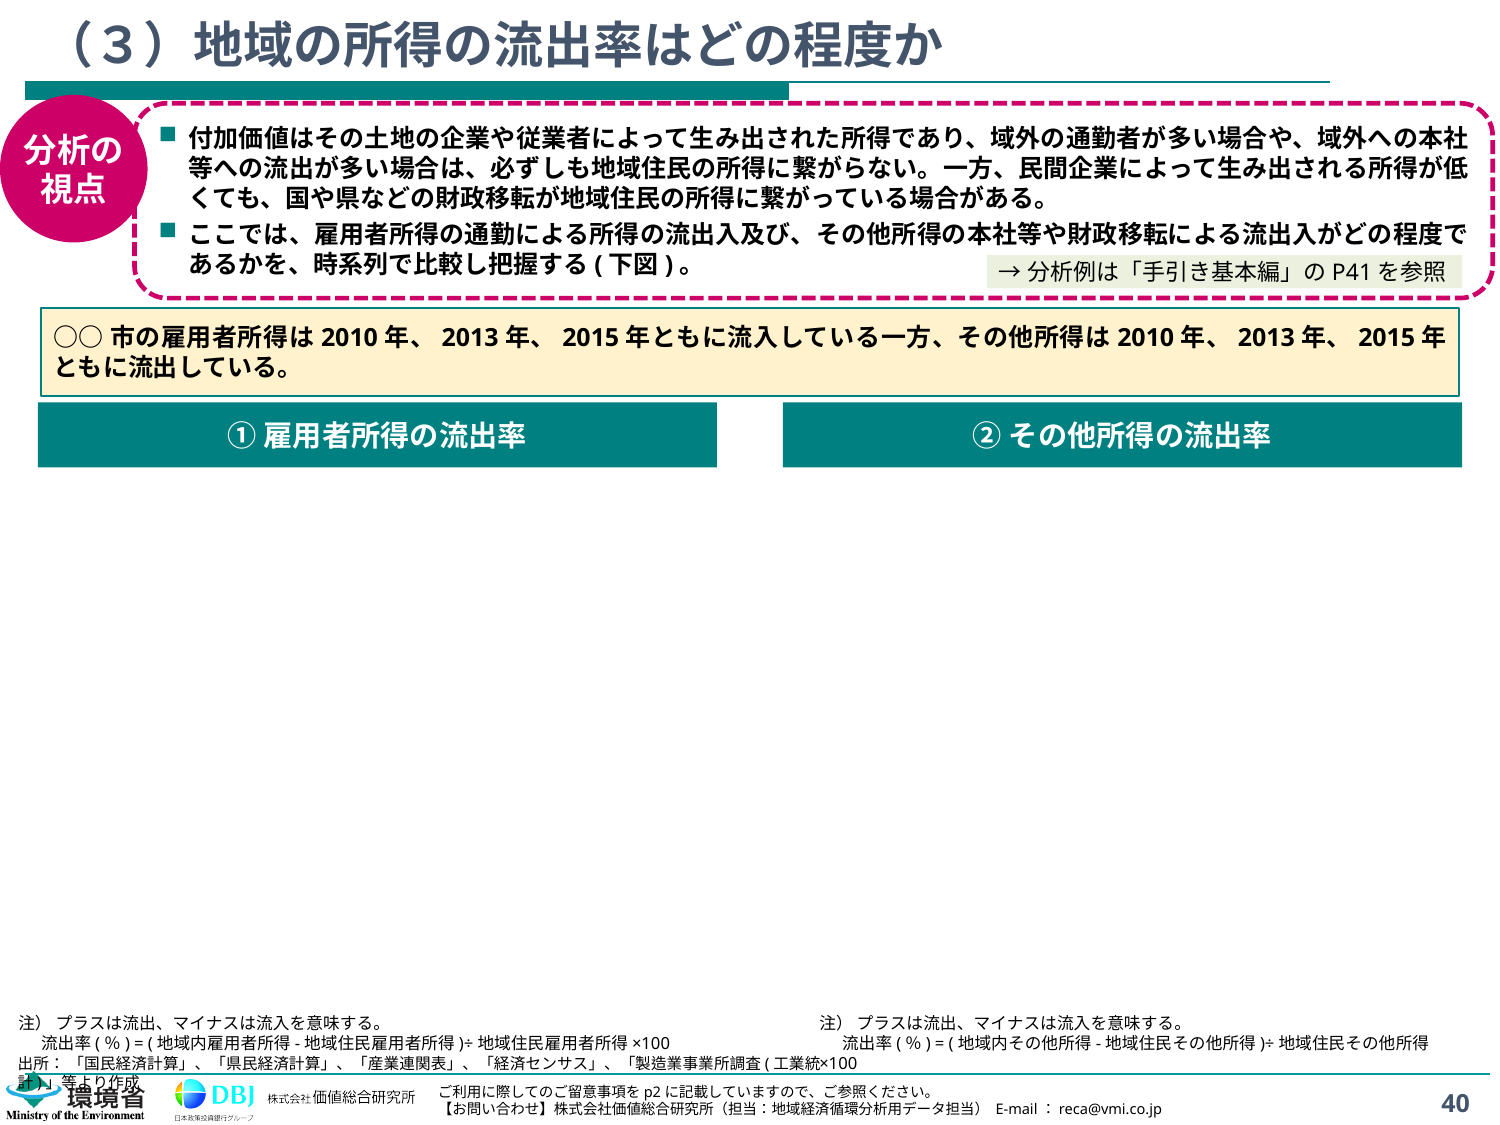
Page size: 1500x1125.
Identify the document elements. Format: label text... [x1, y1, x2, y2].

text_box 分析の 視点 [0, 94, 148, 243]
picture [171, 1099, 419, 1125]
title （３）地域の所得の流出率はどの程度か [27, 0, 1387, 82]
picture [2, 1099, 148, 1125]
text_box ①雇用者所得の流出率 [37, 402, 717, 468]
text_box 出所： 「国民経済計算」、「県民経済計算」、「産業連関表」、「経済センサス」、「製造業事業所調査(工業統計)」等より作成 [2, 1046, 842, 1099]
text_box 付加価値はその土地の企業や従業者によって生み出された所得であり、域外の通勤者が多い場合や、域外への本社等への流出が多い場合は、必ずしも地域住民の所得に繋がらない。一方、民間企業によって生み出される所得が低くても、国や県などの財政移転が地域住民の所得に繋がっている場合がある。 ここでは、雇用者所得の通勤による所得の流出入及び、その他所得の本社等や財政移転による流出入がどの程度であるかを、時系列で比較し把握する(下図)。 [134, 103, 1493, 299]
text_box ②その他所得の流出率 [782, 402, 1463, 468]
text_box ○○市の雇用者所得は2010年、2013年、2015年ともに流入している一方、その他所得は2010年、2013年、2015年ともに流出している。 [41, 307, 1459, 397]
text_box 注） プラスは流出、マイナスは流入を意味する。 流出率(％) = (地域内雇用者所得-地域住民雇用者所得)÷地域住民雇用者所得×100 [18, 1012, 698, 1046]
text_box →分析例は「手引き基本編」のP41を参照 [987, 255, 1463, 289]
text_box 注） プラスは流出、マイナスは流入を意味する。 流出率(％) = (地域内その他所得-地域住民その他所得)÷地域住民その他所得×100 [819, 1012, 1469, 1073]
slide_number 40 [1411, 1079, 1500, 1122]
